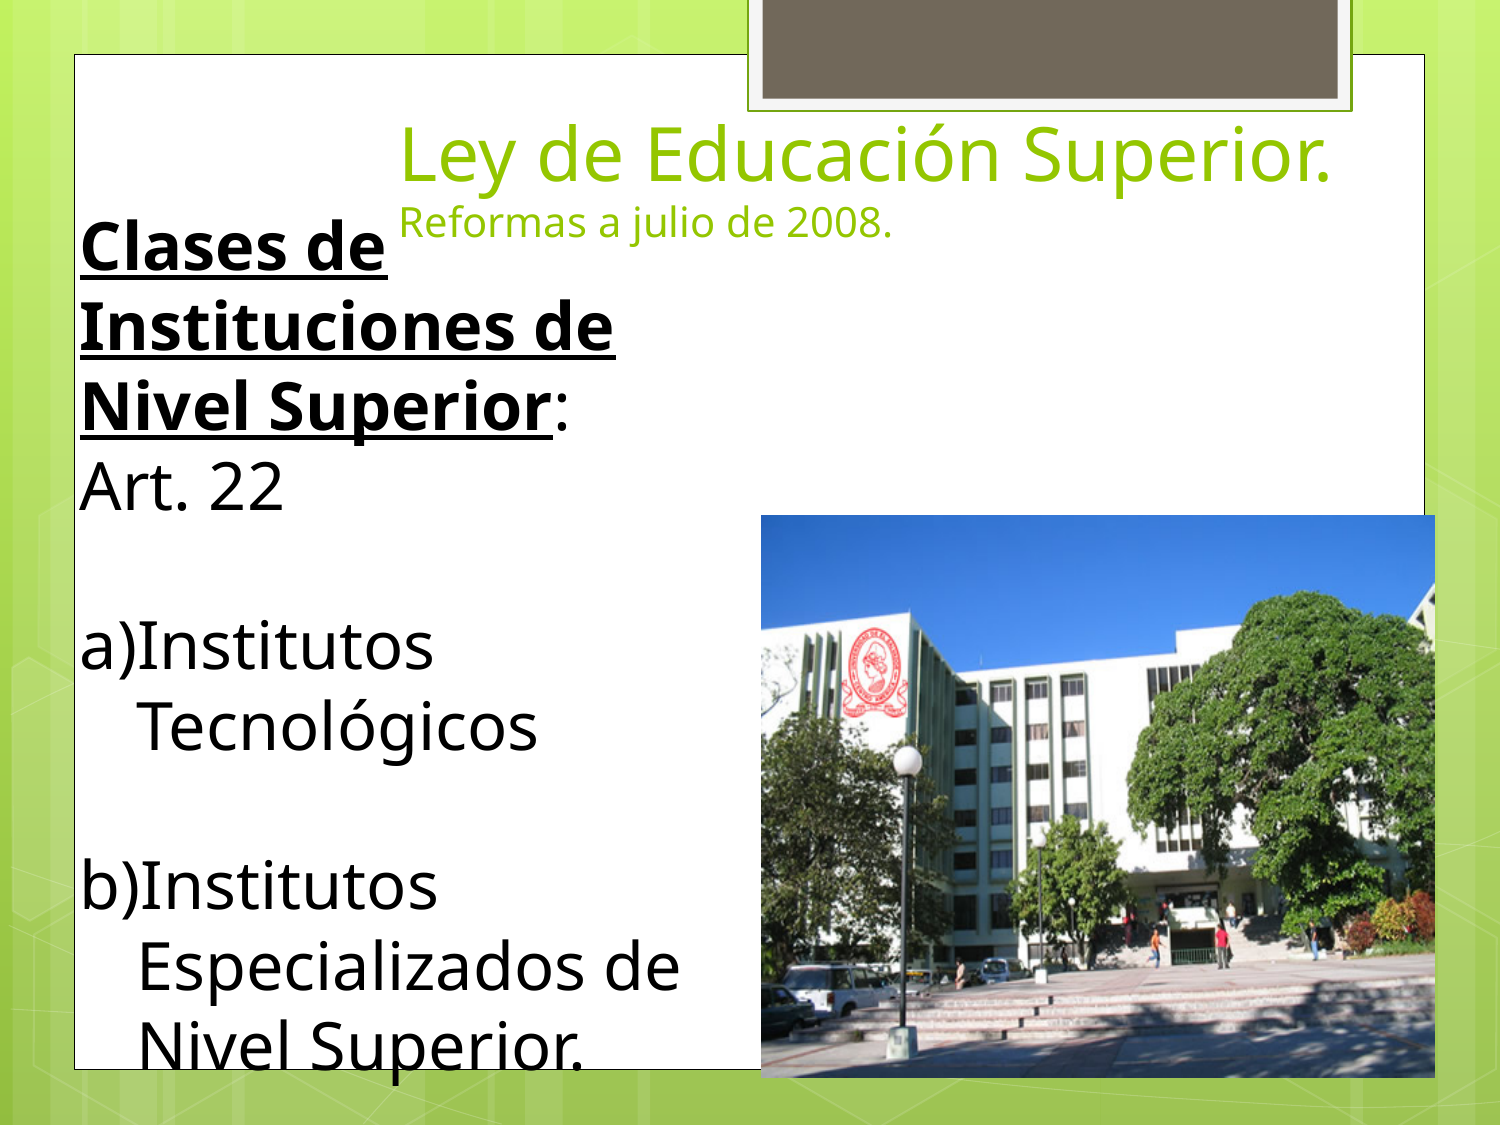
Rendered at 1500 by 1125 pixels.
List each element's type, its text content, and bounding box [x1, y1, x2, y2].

title Ley de Educación Superior. Reformas a julio de 2008. [383, 66, 1500, 254]
picture [761, 514, 1435, 1078]
text_box Clases de Instituciones de Nivel Superior: Art. 22 a)Institutos Tecnológicos b)Institutos Especializados de Nivel Superior. c)Universidades. [64, 196, 809, 1125]
